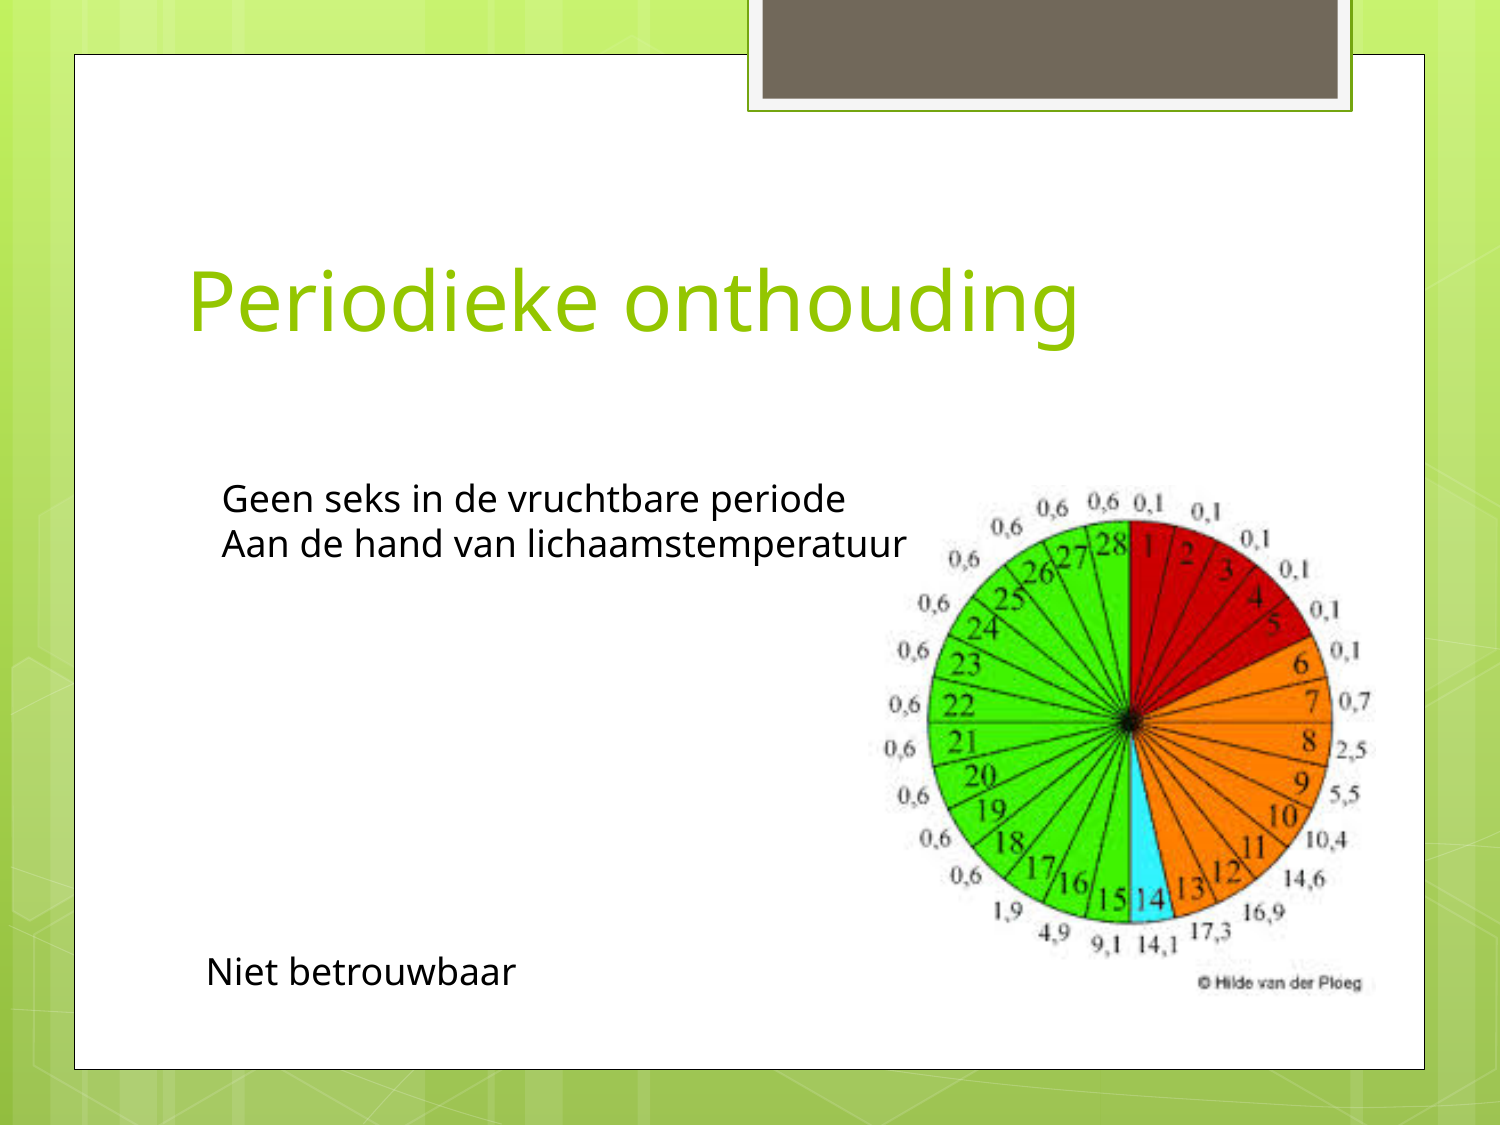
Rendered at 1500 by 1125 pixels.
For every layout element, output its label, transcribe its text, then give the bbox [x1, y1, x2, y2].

text_box Niet betrouwbaar [190, 940, 532, 1001]
text_box Geen seks in de vruchtbare periode Aan de hand van lichaamstemperatuur [206, 467, 923, 573]
title Periodieke onthouding [171, 168, 1324, 357]
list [867, 485, 1377, 1001]
